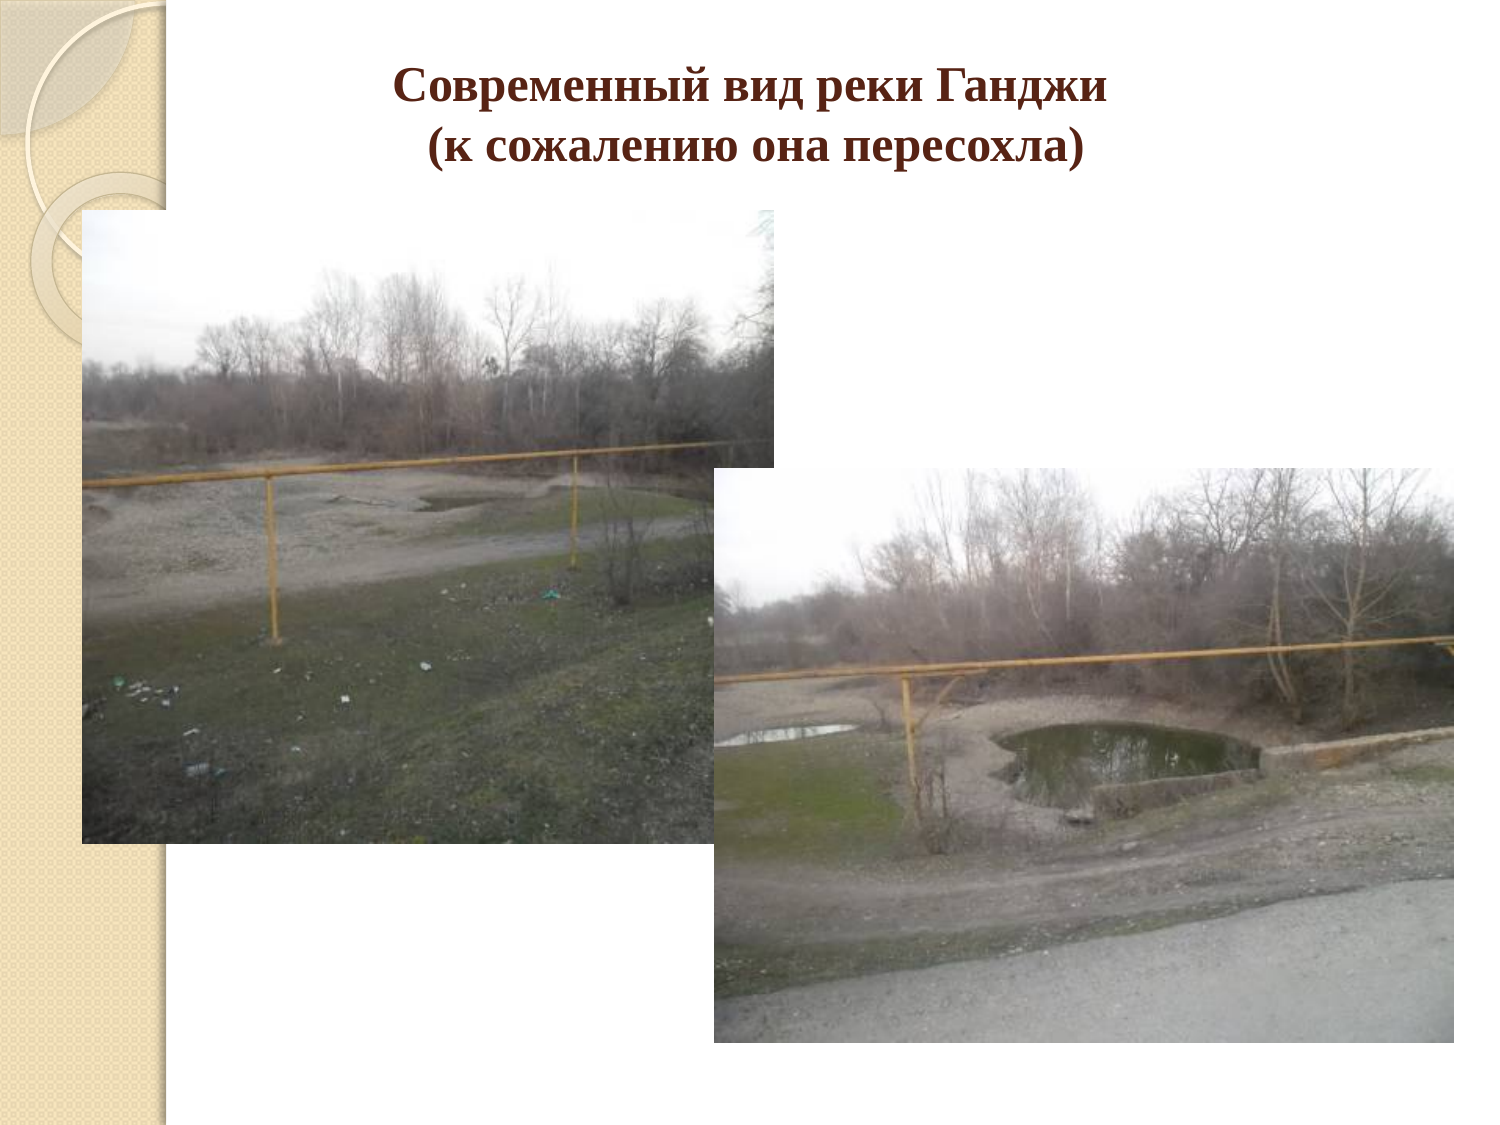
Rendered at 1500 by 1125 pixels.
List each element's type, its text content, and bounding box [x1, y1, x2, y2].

title Современный вид реки Ганджи (к сожалению она пересохла) [234, 35, 1266, 188]
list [81, 210, 774, 844]
picture [714, 468, 1454, 1044]
